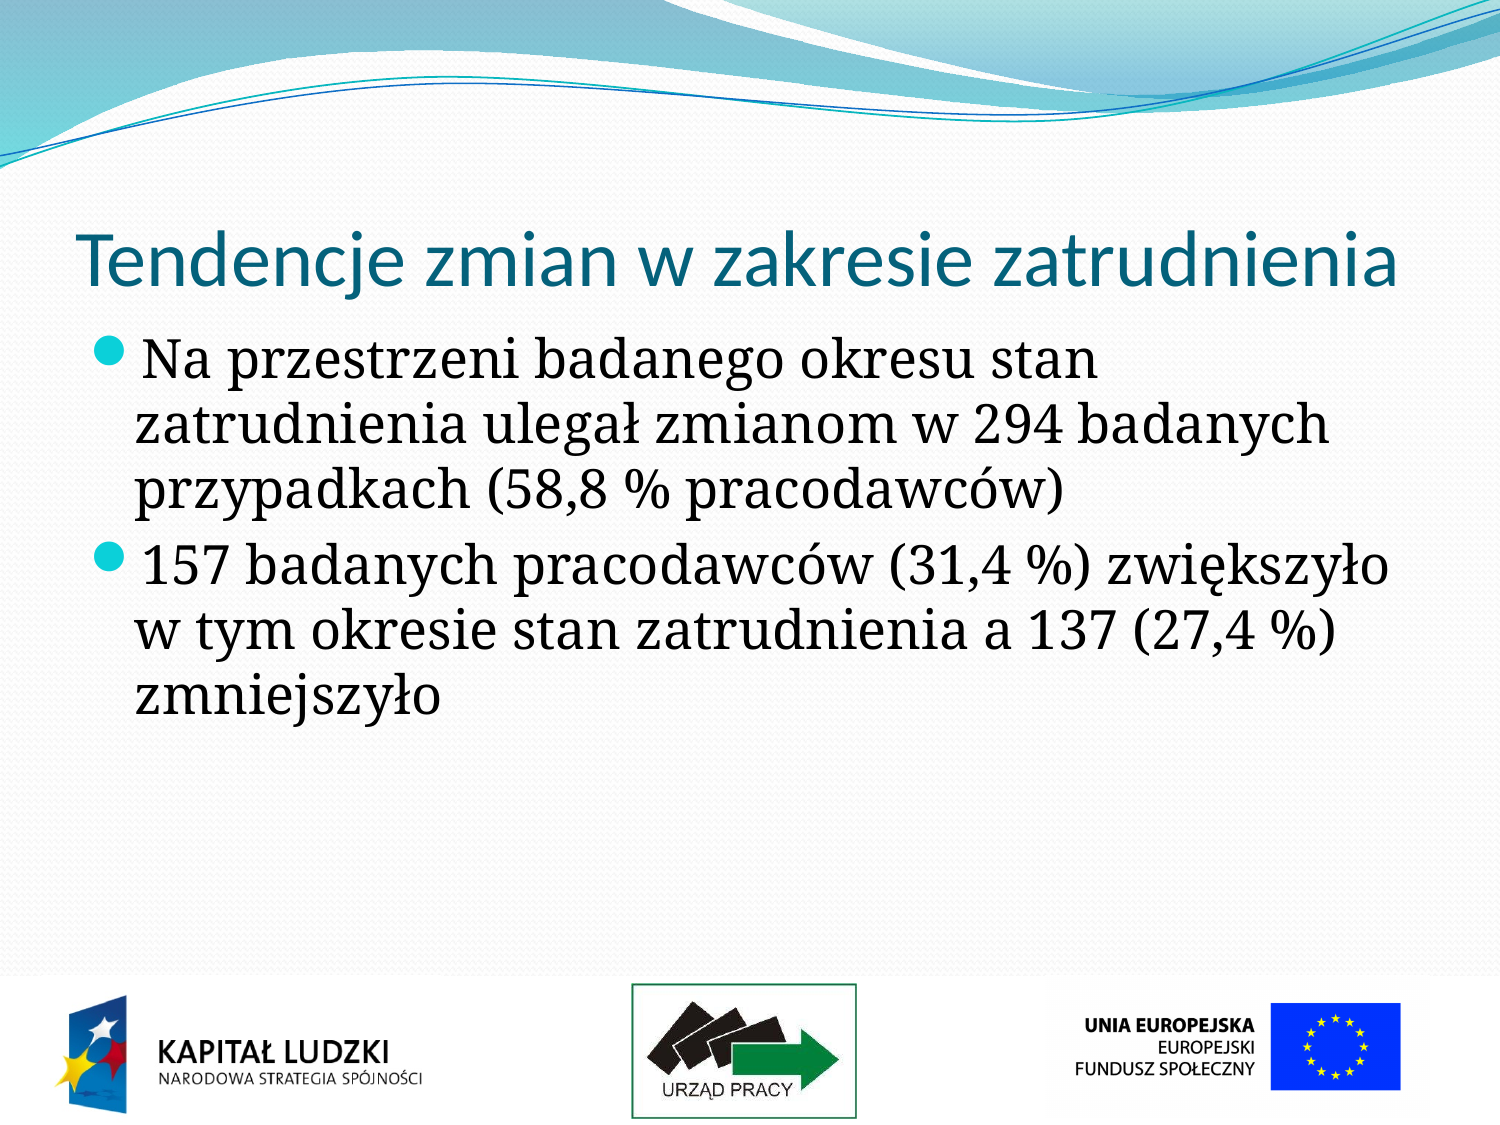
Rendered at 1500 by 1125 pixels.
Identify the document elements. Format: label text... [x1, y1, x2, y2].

list Na przestrzeni badanego okresu stan zatrudnienia ulegał zmianom w 294 badanych przypadkach (58,8 % pracodawców) 157 badanych pracodawców (31,4 %) zwiększyło w tym okresie stan zatrudnienia a 137 (27,4 %) zmniejszyło [75, 317, 1425, 894]
picture [1045, 975, 1430, 1118]
title Tendencje zmian w zakresie zatrudnienia [75, 115, 1425, 303]
picture [41, 975, 442, 1125]
picture [631, 983, 857, 1119]
